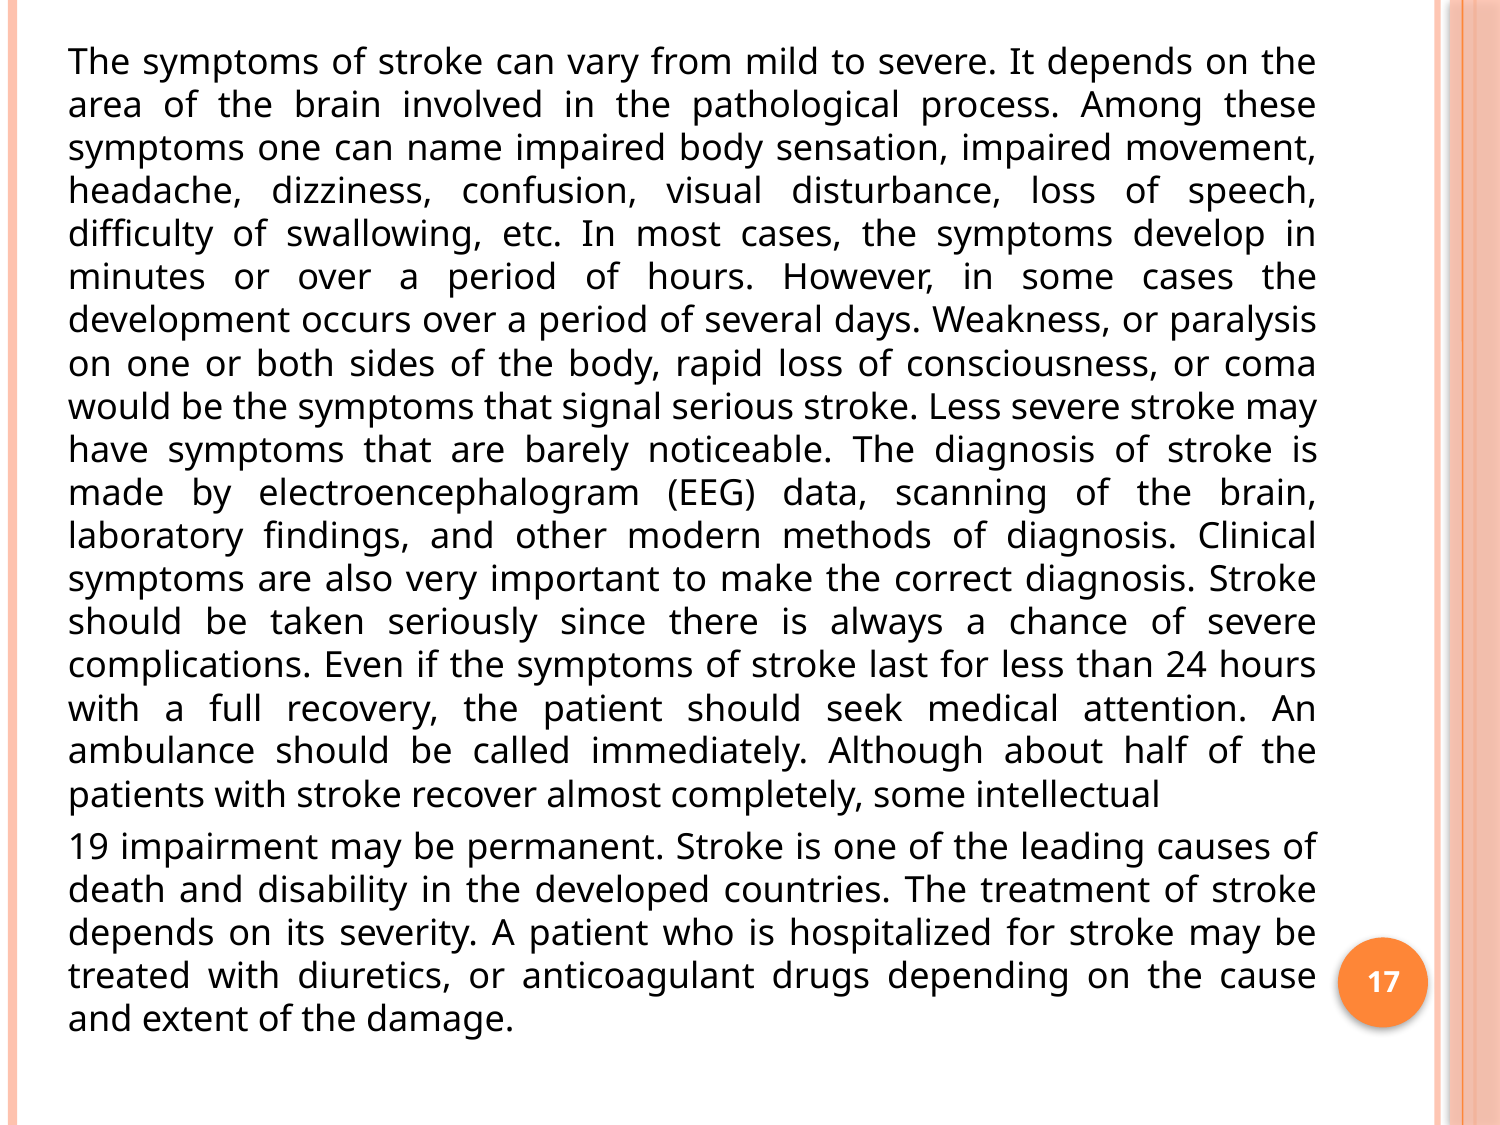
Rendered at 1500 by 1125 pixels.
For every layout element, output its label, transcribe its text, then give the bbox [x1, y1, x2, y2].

slide_number 17 [1334, 940, 1434, 1027]
list The symptoms of stroke can vary from mild to severe. It depends on the area of the brain involved in the pathological process. Among these symptoms one can name impaired body sensation, impaired movement, headache, dizziness, confusion, visual disturbance, loss of speech, difficulty of swallowing, etc. In most cases, the symptoms develop in minutes or over a period of hours. However, in some cases the development occurs over a period of several days. Weakness, or paralysis on one or both sides of the body, rapid loss of consciousness, or coma would be the symptoms that signal serious stroke. Less severe stroke may have symptoms that are barely noticeable. The diagnosis of stroke is made by electroencephalogram (EEG) data, scanning of the brain, laboratory findings, and other modern methods of diagnosis. Clinical symptoms are also very important to make the correct diagnosis. Stroke should be taken seriously since there is always a chance of severe complications. Even if the symptoms of stroke last for less than 24 hours with a full recovery, the patient should seek medical attention. An ambulance should be called immediately. Although about half of the patients with stroke recover almost completely, some intellectual 19 impairment may be permanent. Stroke is one of the leading causes of death and disability in the developed countries. The treatment of stroke depends on its severity. A patient who is hospitalized for stroke may be treated with diuretics, or anticoagulant drugs depending on the cause and extent of the damage. [53, 30, 1334, 1062]
